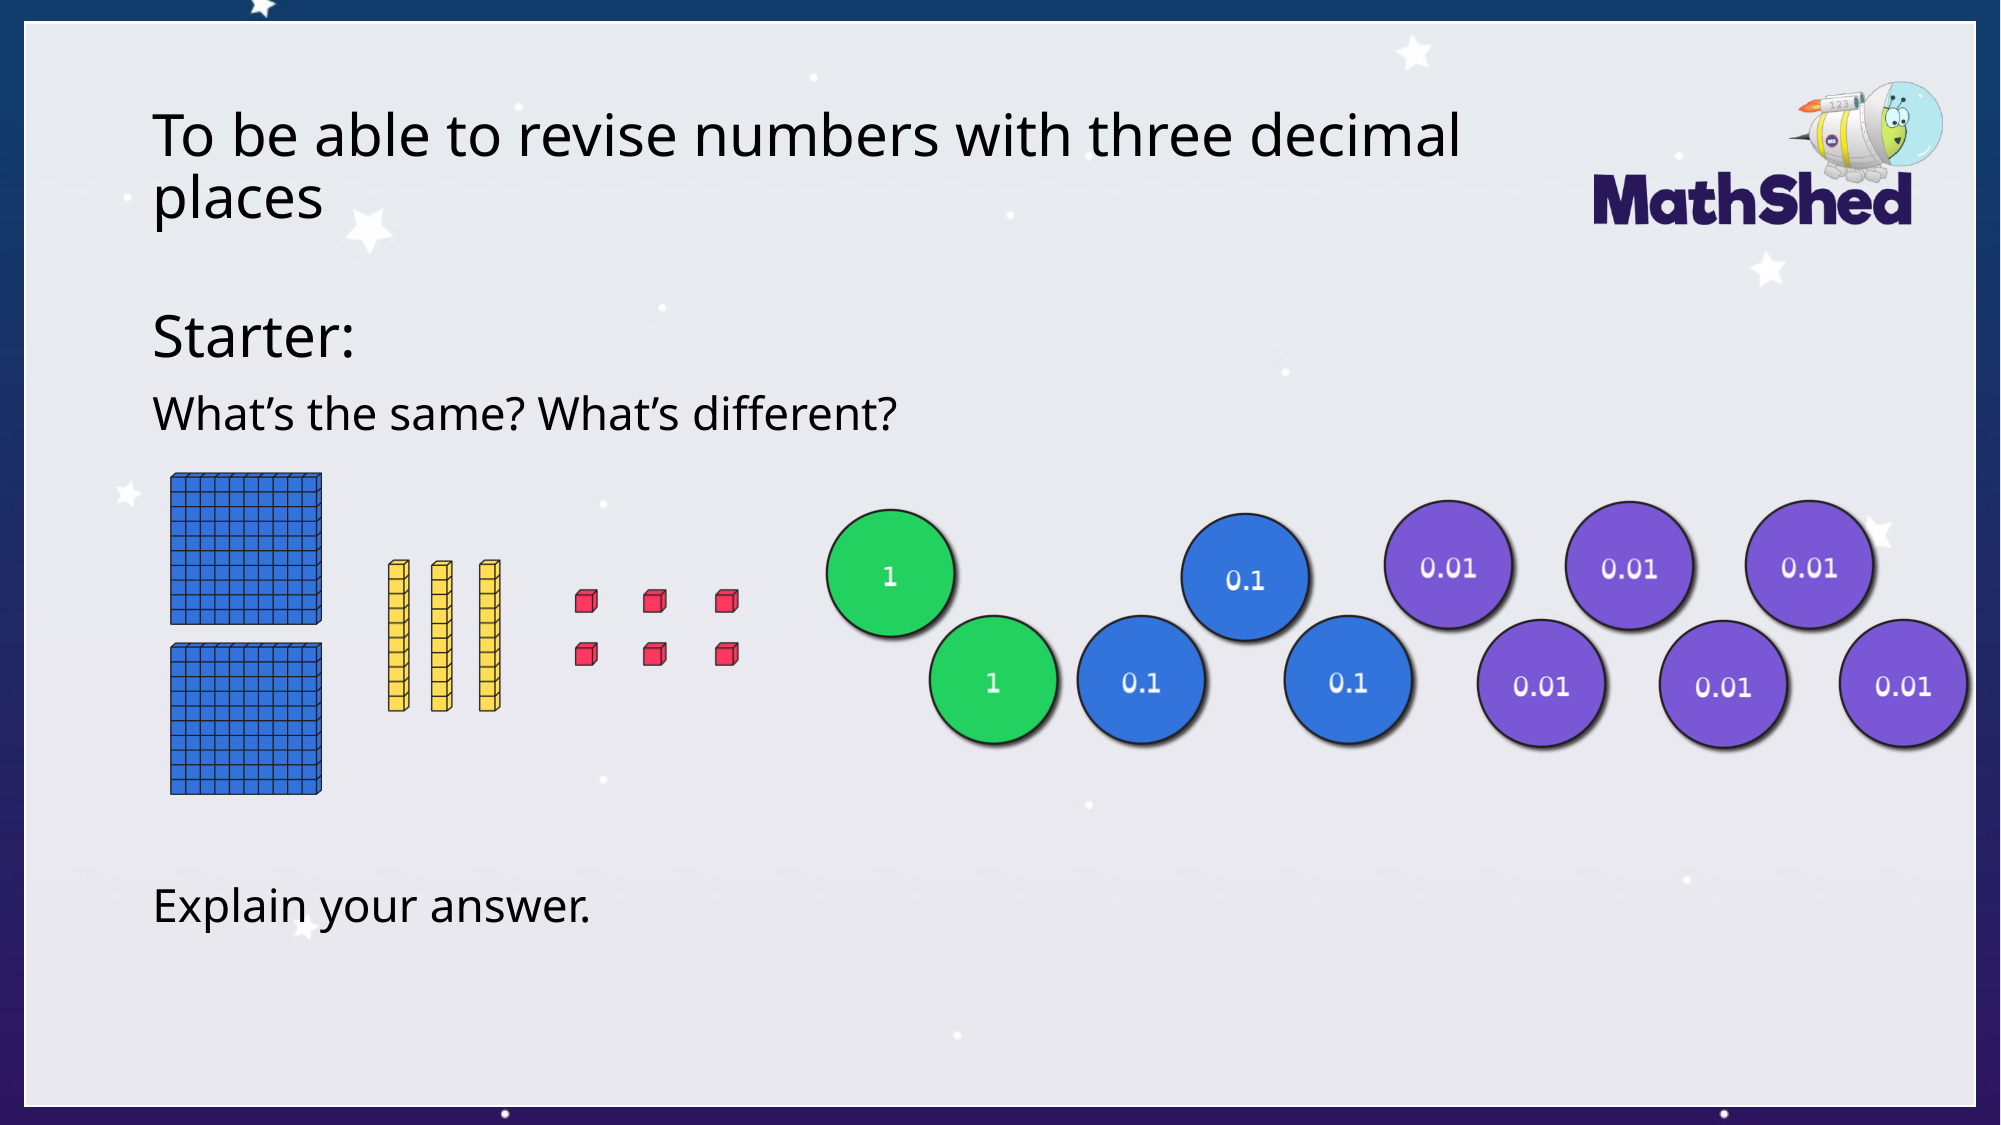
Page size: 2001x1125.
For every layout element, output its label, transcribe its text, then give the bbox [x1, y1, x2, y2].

picture [0, 0, 2001, 1125]
text_box [1496, 387, 1648, 540]
list Starter: What’s the same? What’s different? Explain your answer. [137, 299, 1863, 1014]
title To be able to revise numbers with three decimal places [137, 59, 1578, 278]
